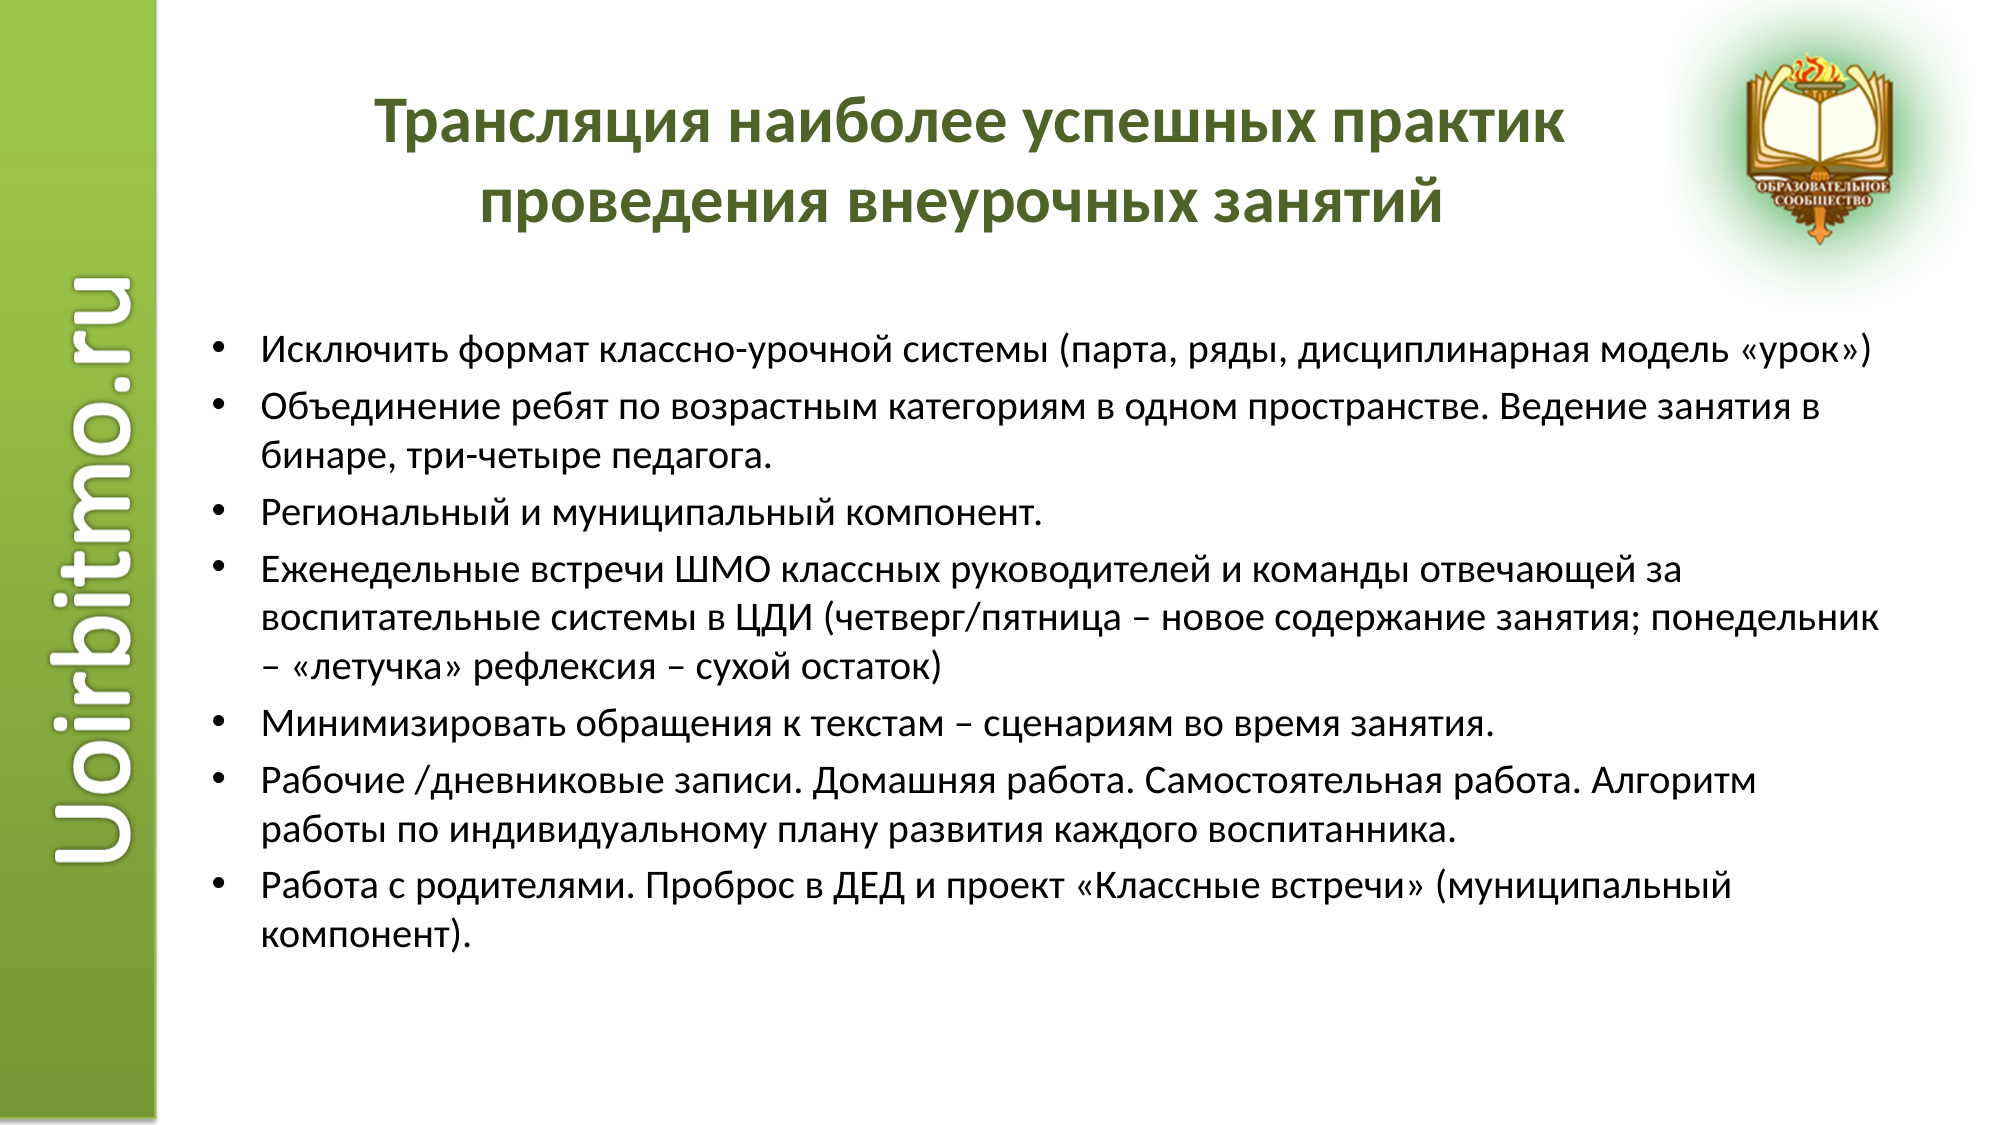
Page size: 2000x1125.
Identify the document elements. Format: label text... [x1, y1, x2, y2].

title Трансляция наиболее успешных практик проведения внеурочных занятий [208, 78, 1733, 233]
list Исключить формат классно-урочной системы (парта, ряды, дисциплинарная модель «урок») Объединение ребят по возрастным категориям в одном пространстве. Ведение занятия в бинаре, три-четыре педагога. Региональный и муниципальный компонент. Еженедельные встречи ШМО классных руководителей и команды отвечающей за воспитательные системы в ЦДИ (четверг/пятница – новое содержание занятия; понедельник – «летучка» рефлексия – сухой остаток) Минимизировать обращения к текстам – сценариям во время занятия. Рабочие /дневниковые записи. Домашняя работа. Самостоятельная работа. Алгоритм работы по индивидуальному плану развития каждого воспитанника. Работа с родителями. Проброс в ДЕД и проект «Классные встречи» (муниципальный компонент). [196, 314, 1900, 1005]
picture [0, 0, 2000, 1125]
